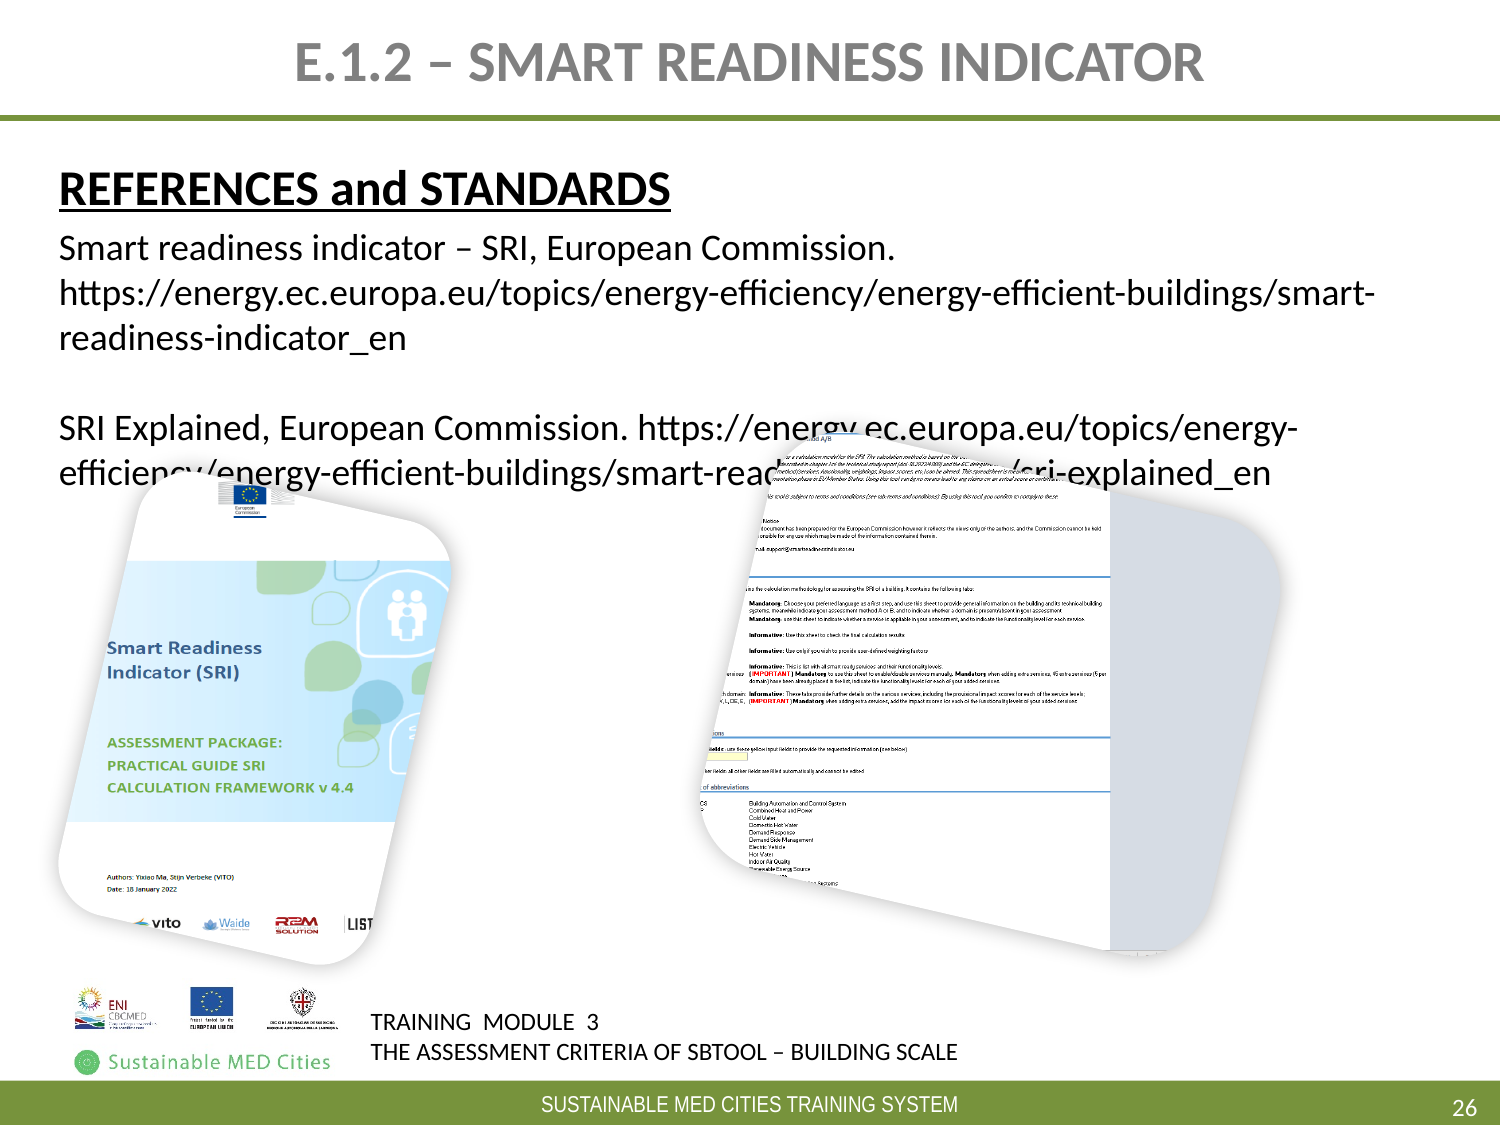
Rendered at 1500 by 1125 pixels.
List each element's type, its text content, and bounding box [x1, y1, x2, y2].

picture [58, 471, 452, 965]
text_box Smart readiness indicator – SRI, European Commission. https://energy.ec.europa.eu/topics/energy-efficiency/energy-efficient-buildings/smart-readiness-indicator_en SRI Explained, European Commission. https://energy.ec.europa.eu/topics/energy-efficiency/energy-efficient-buildings/smart-readiness-indicator/sri-explained_en [43, 215, 1480, 591]
picture [62, 978, 356, 1080]
slide_number 26 [1142, 1076, 1493, 1125]
text_box REFERENCES and STANDARDS [43, 147, 1331, 215]
title E.1.2 – SMART READINESS INDICATOR [0, 0, 1500, 117]
picture [700, 431, 1281, 957]
